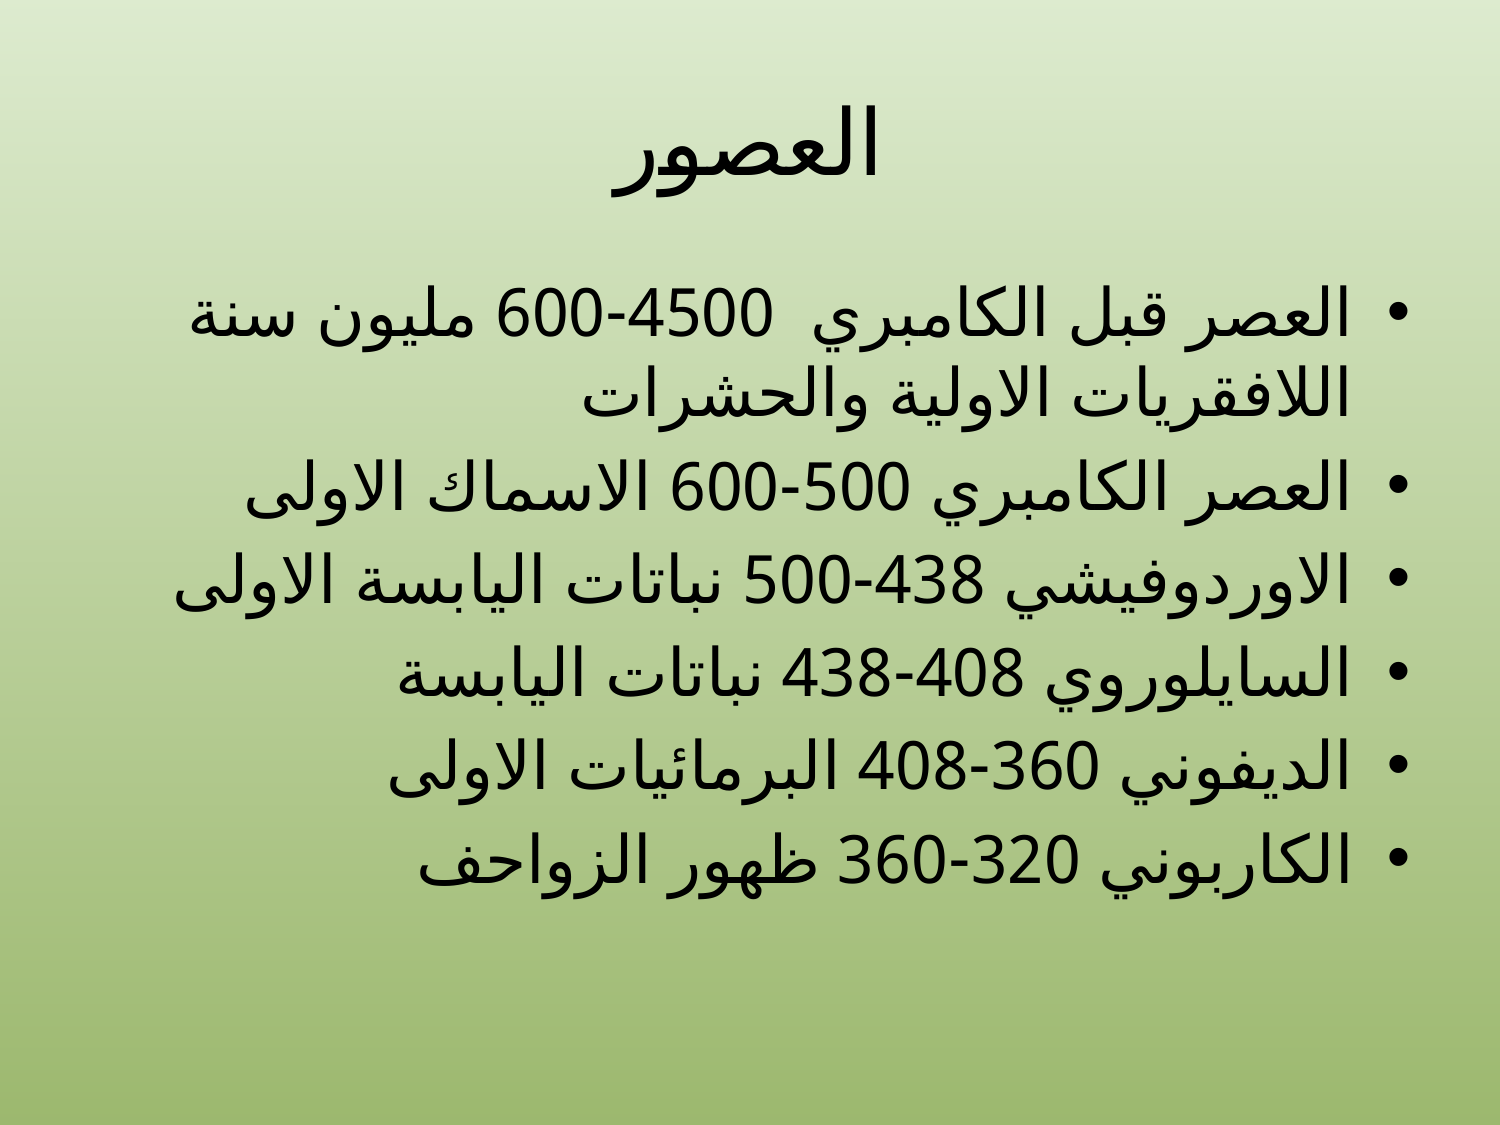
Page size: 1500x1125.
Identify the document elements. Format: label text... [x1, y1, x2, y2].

list العصر قبل الكامبري 4500-600 مليون سنة اللافقريات الاولية والحشرات العصر الكامبري 500-600 الاسماك الاولى الاوردوفيشي 438-500 نباتات اليابسة الاولى السايلوروي 408-438 نباتات اليابسة الديفوني 360-408 البرمائيات الاولى الكاربوني 320-360 ظهور الزواحف [75, 262, 1425, 1005]
title العصور [75, 45, 1425, 233]
